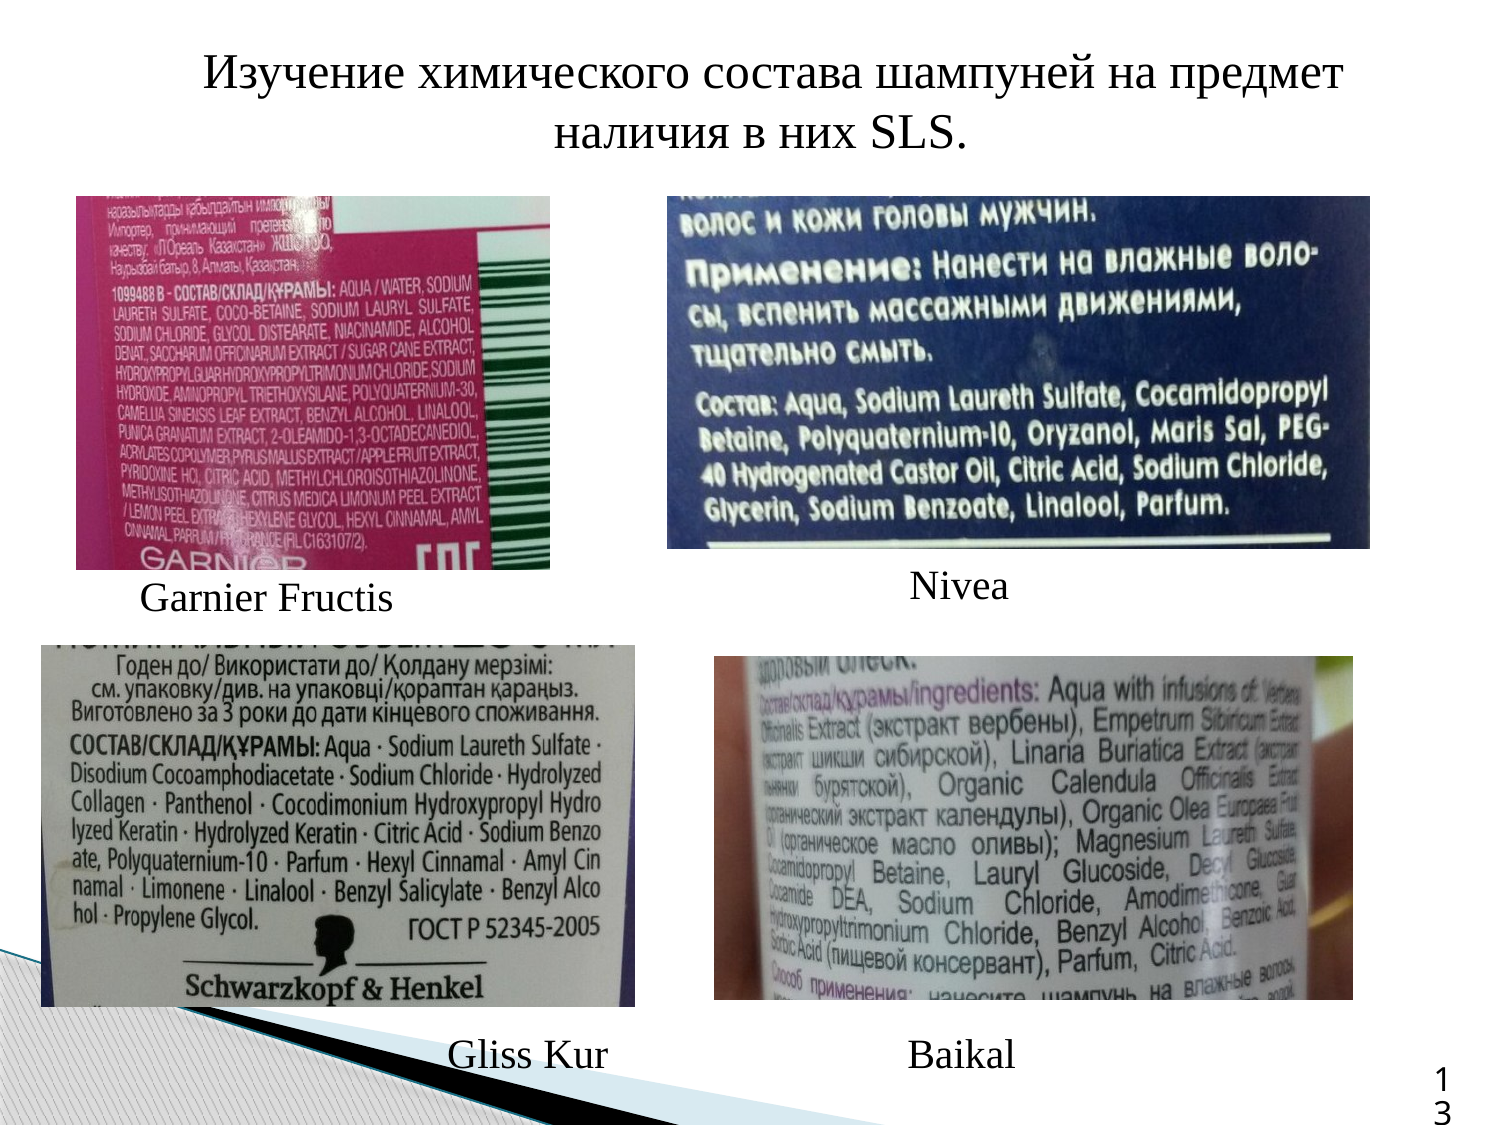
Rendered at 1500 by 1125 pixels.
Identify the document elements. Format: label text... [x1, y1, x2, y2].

picture [666, 195, 1370, 550]
text_box Garnier Fructis [124, 582, 420, 644]
text_box Baikal [892, 1018, 1042, 1125]
text_box Gliss Kur [432, 1018, 635, 1125]
picture [76, 195, 550, 570]
text_box Nivea [894, 562, 1044, 656]
slide_number 13 [1418, 1051, 1479, 1112]
text_box Изучение химического состава шампуней на предмет наличия в них SLS. [182, 30, 1365, 166]
picture [714, 656, 1353, 1000]
picture [40, 644, 635, 1008]
